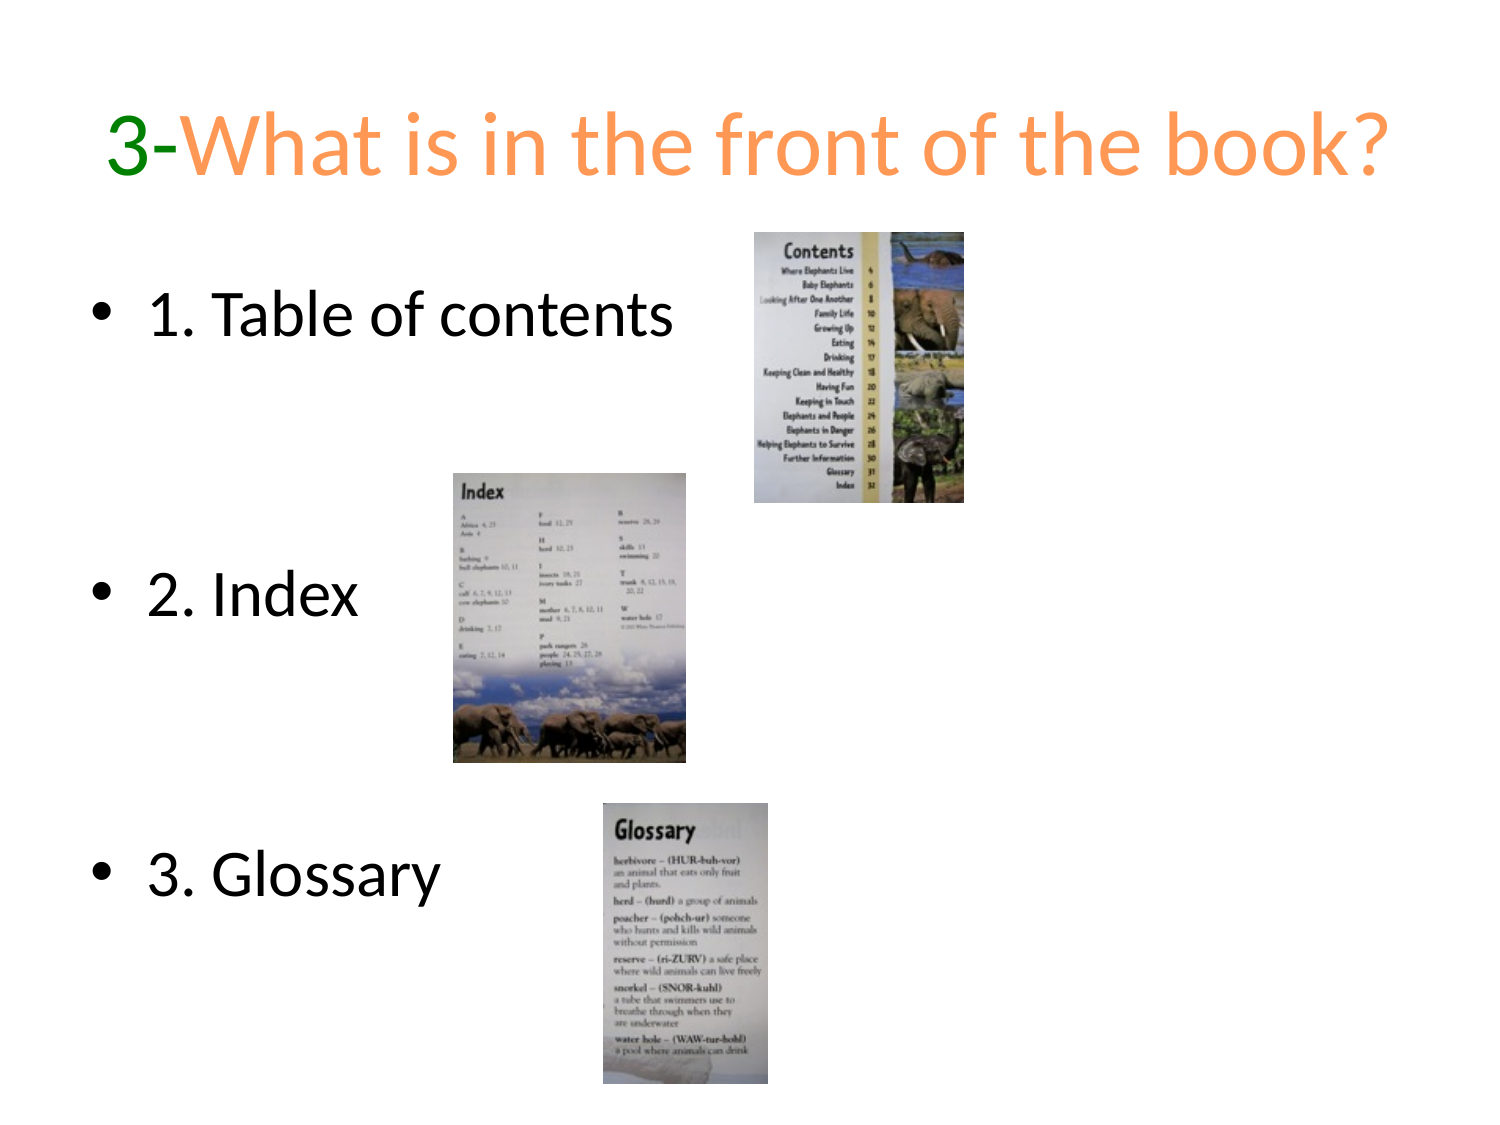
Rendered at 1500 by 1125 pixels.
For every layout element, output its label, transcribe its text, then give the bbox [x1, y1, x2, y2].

list 1. Table of contents 2. Index 3. Glossary [75, 262, 1425, 1005]
title 3-What is in the front of the book? [75, 45, 1425, 233]
picture [453, 473, 686, 763]
picture [603, 803, 768, 1084]
picture [754, 232, 964, 504]
